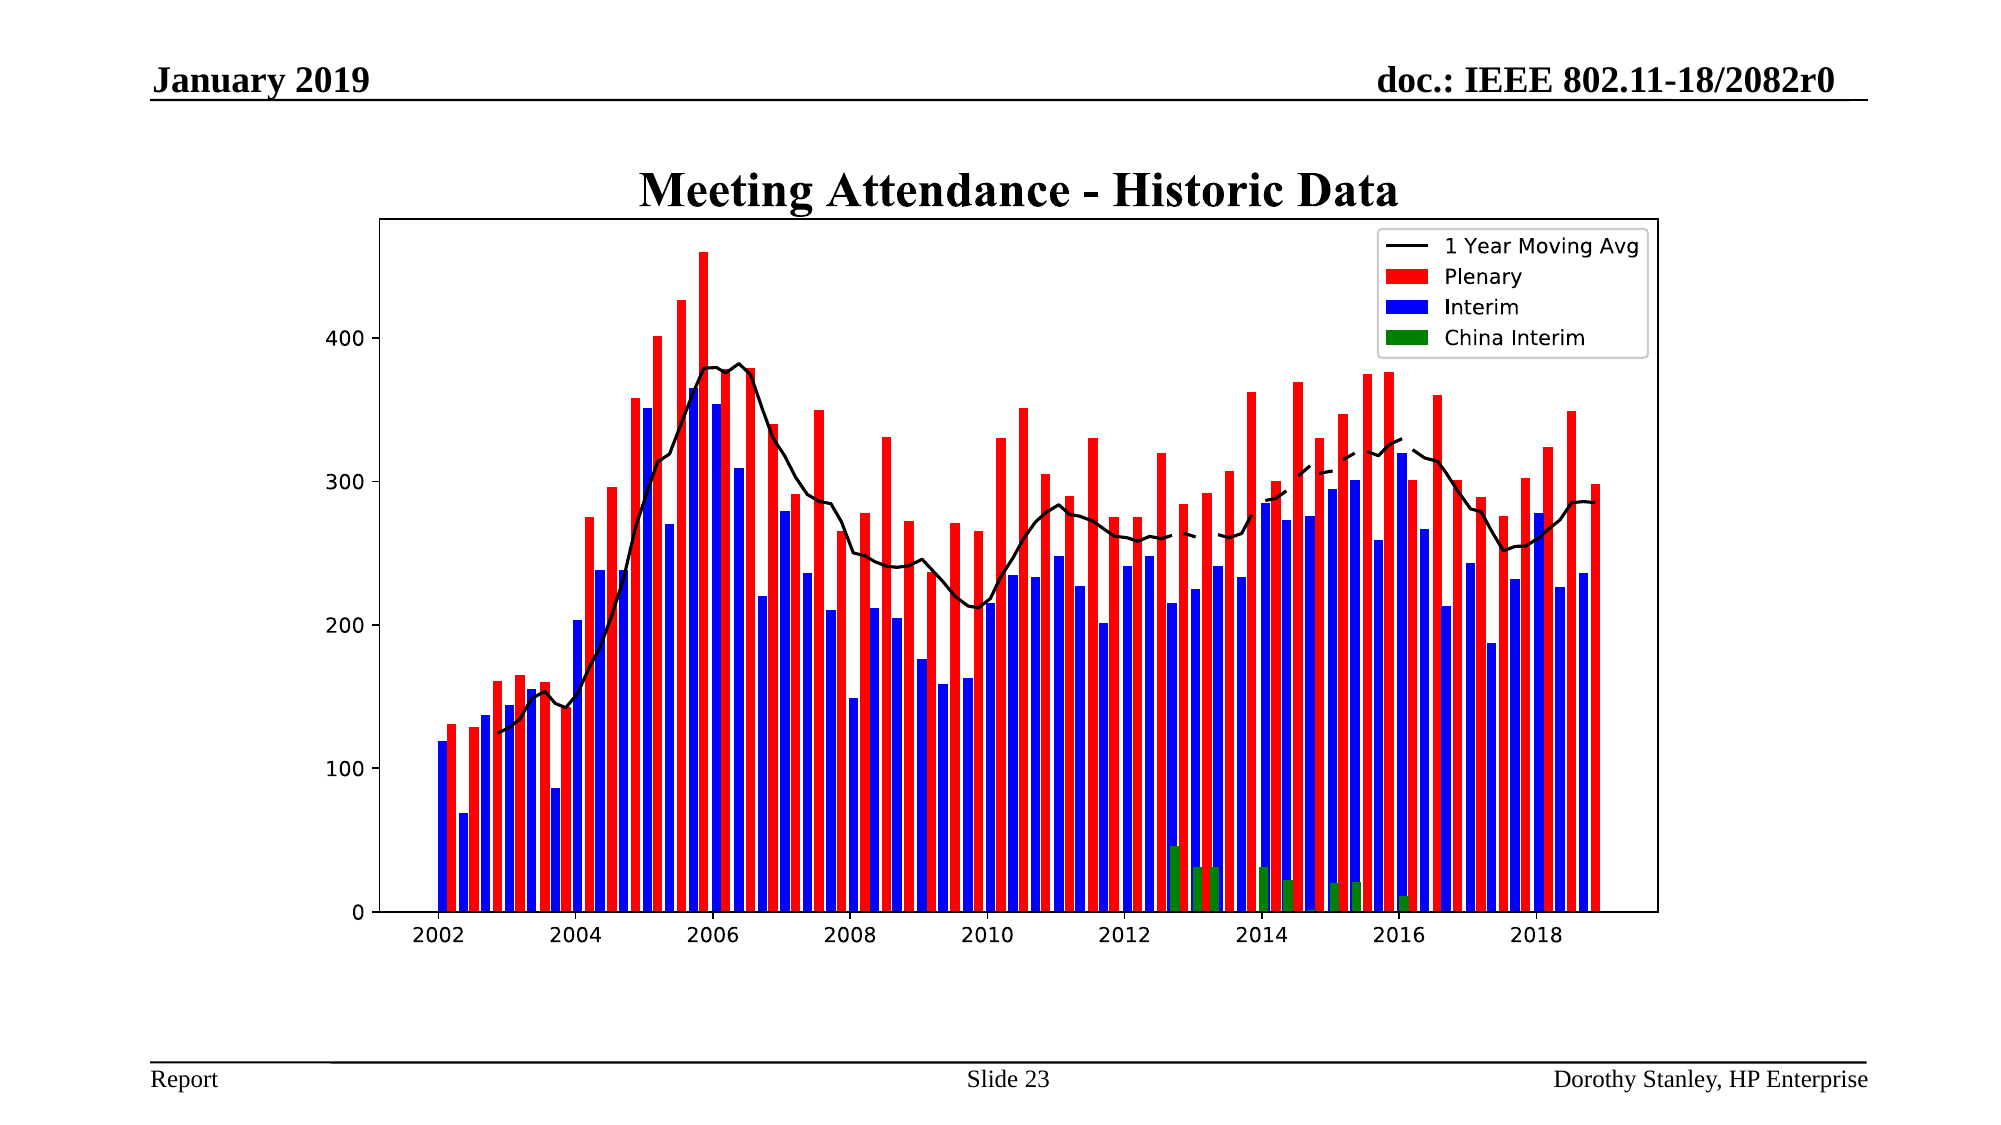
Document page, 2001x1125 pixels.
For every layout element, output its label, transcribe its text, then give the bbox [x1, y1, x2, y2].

picture [172, 110, 1828, 1015]
slide_number Slide 23 [964, 1061, 1053, 1093]
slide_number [152, 54, 406, 101]
footer Dorothy Stanley, HP Enterprise [1512, 1061, 1869, 1093]
